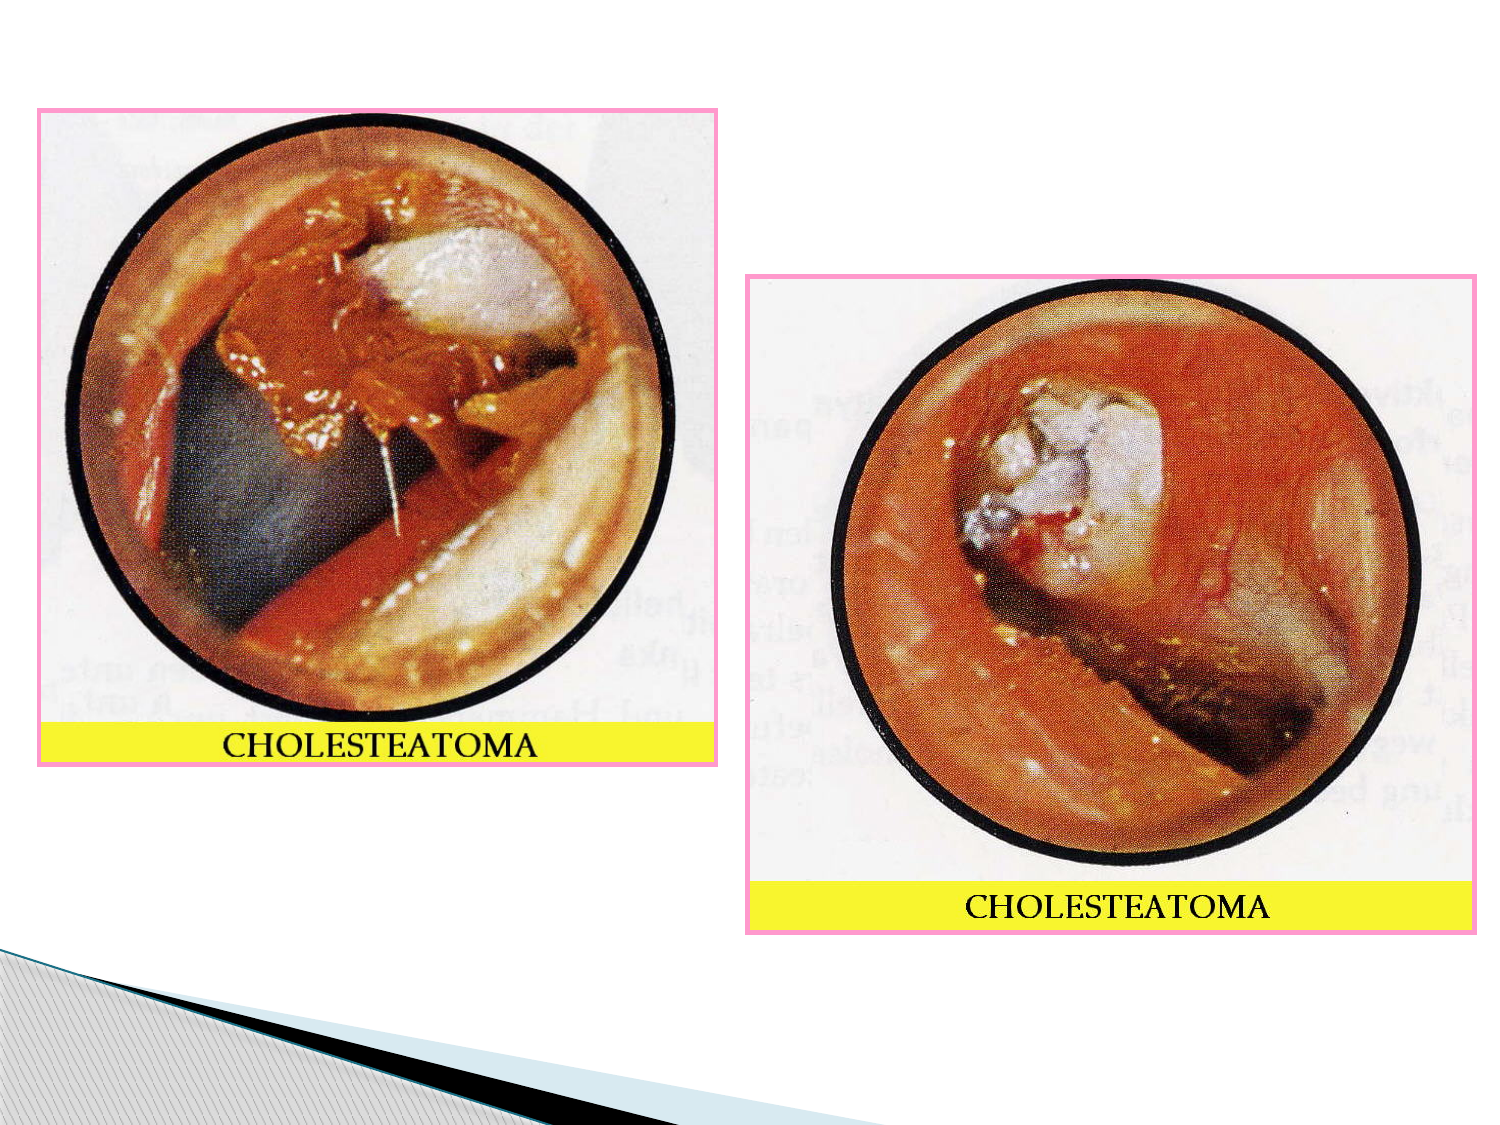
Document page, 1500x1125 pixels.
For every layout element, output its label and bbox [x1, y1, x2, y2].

picture [40, 112, 714, 763]
picture [749, 278, 1473, 931]
